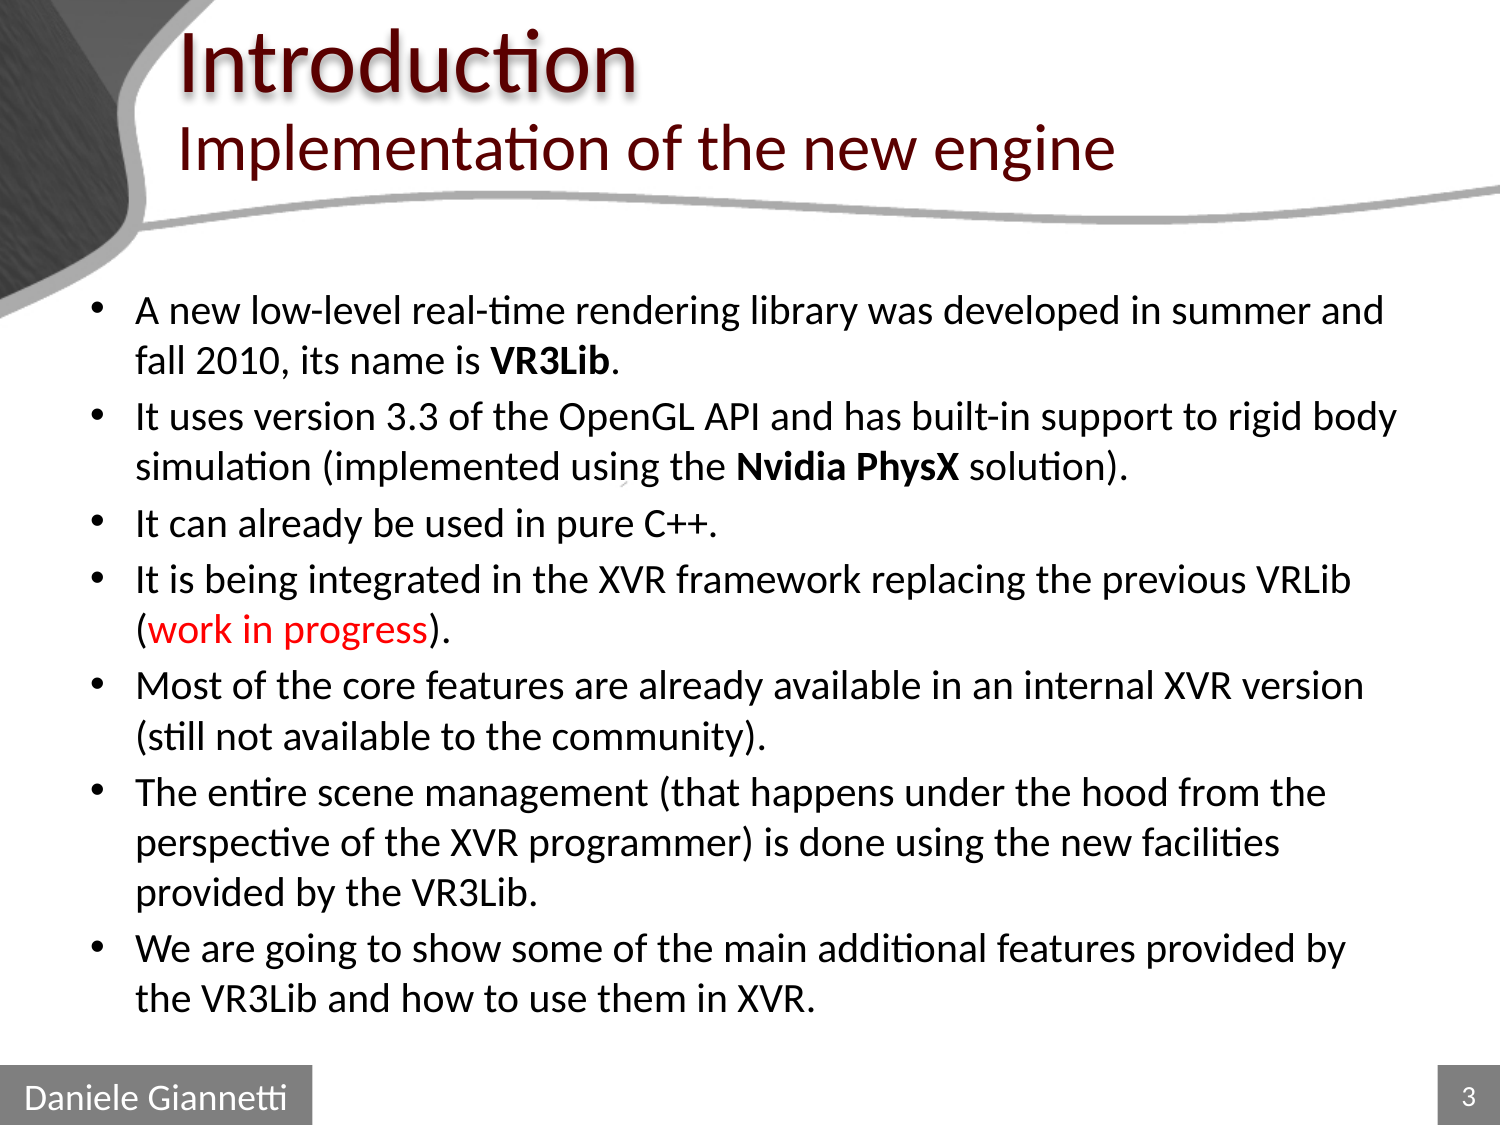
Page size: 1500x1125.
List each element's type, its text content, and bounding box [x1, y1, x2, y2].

text_box Daniele Giannetti [0, 1065, 313, 1125]
title Introduction [162, 0, 1375, 87]
picture [0, 0, 1500, 1125]
text_box Implementation of the new engine [162, 87, 1375, 200]
slide_number 3 [1437, 1065, 1500, 1125]
list A new low-level real-time rendering library was developed in summer and fall 2010, its name is VR3Lib. It uses version 3.3 of the OpenGL API and has built-in support to rigid body simulation (implemented using the Nvidia PhysX solution). It can already be used in pure C++. It is being integrated in the XVR framework replacing the previous VRLib (work in progress). Most of the core features are already available in an internal XVR version (still not available to the community). The entire scene management (that happens under the hood from the perspective of the XVR programmer) is done using the new facilities provided by the VR3Lib. We are going to show some of the main additional features provided by the VR3Lib and how to use them in XVR. [75, 275, 1425, 1125]
